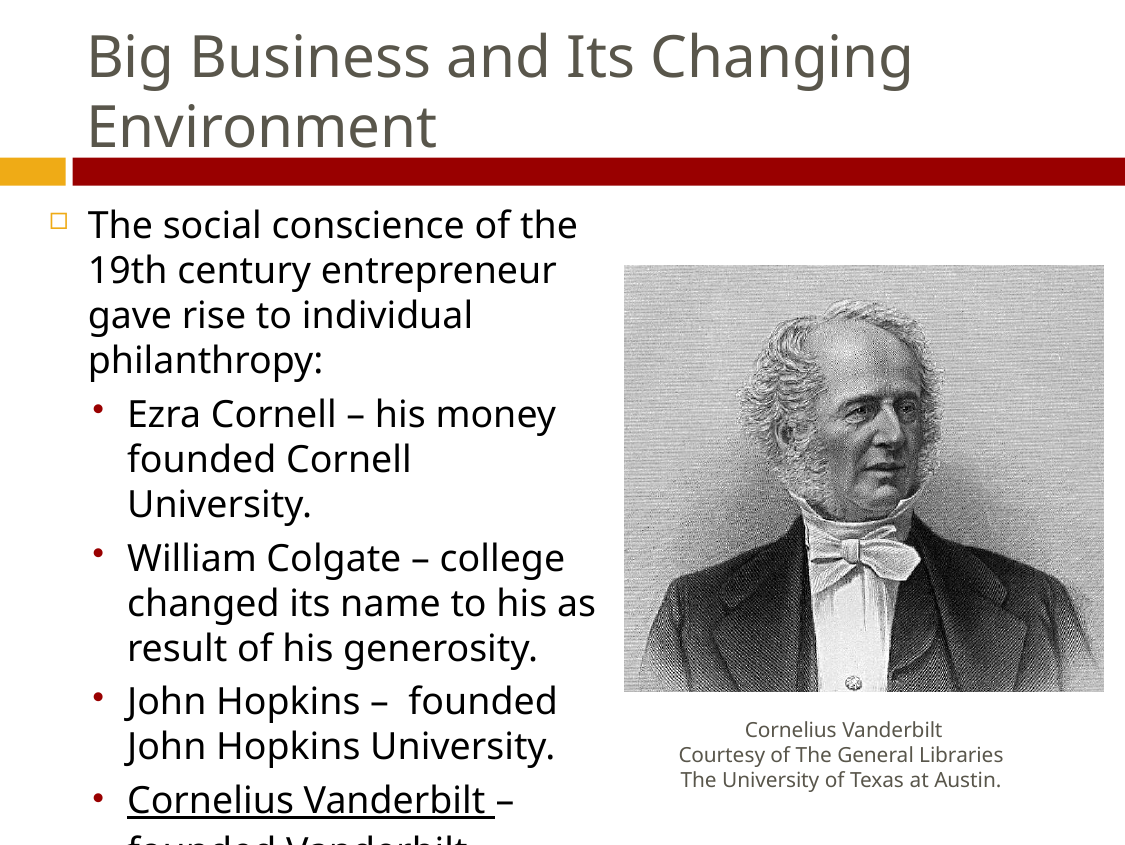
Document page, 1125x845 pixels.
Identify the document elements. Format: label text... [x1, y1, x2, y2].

list The social conscience of the 19th century entrepreneur gave rise to individual philanthropy: Ezra Cornell – his money founded Cornell University. William Colgate – college changed its name to his as result of his generosity. John Hopkins – founded John Hopkins University. Cornelius Vanderbilt – founded Vanderbilt University. [37, 195, 613, 760]
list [624, 196, 1104, 761]
text_box Cornelius Vanderbilt Courtesy of The General Libraries The University of Texas at Austin. [562, 709, 1125, 800]
title Big Business and Its Changing Environment [74, 27, 1079, 151]
